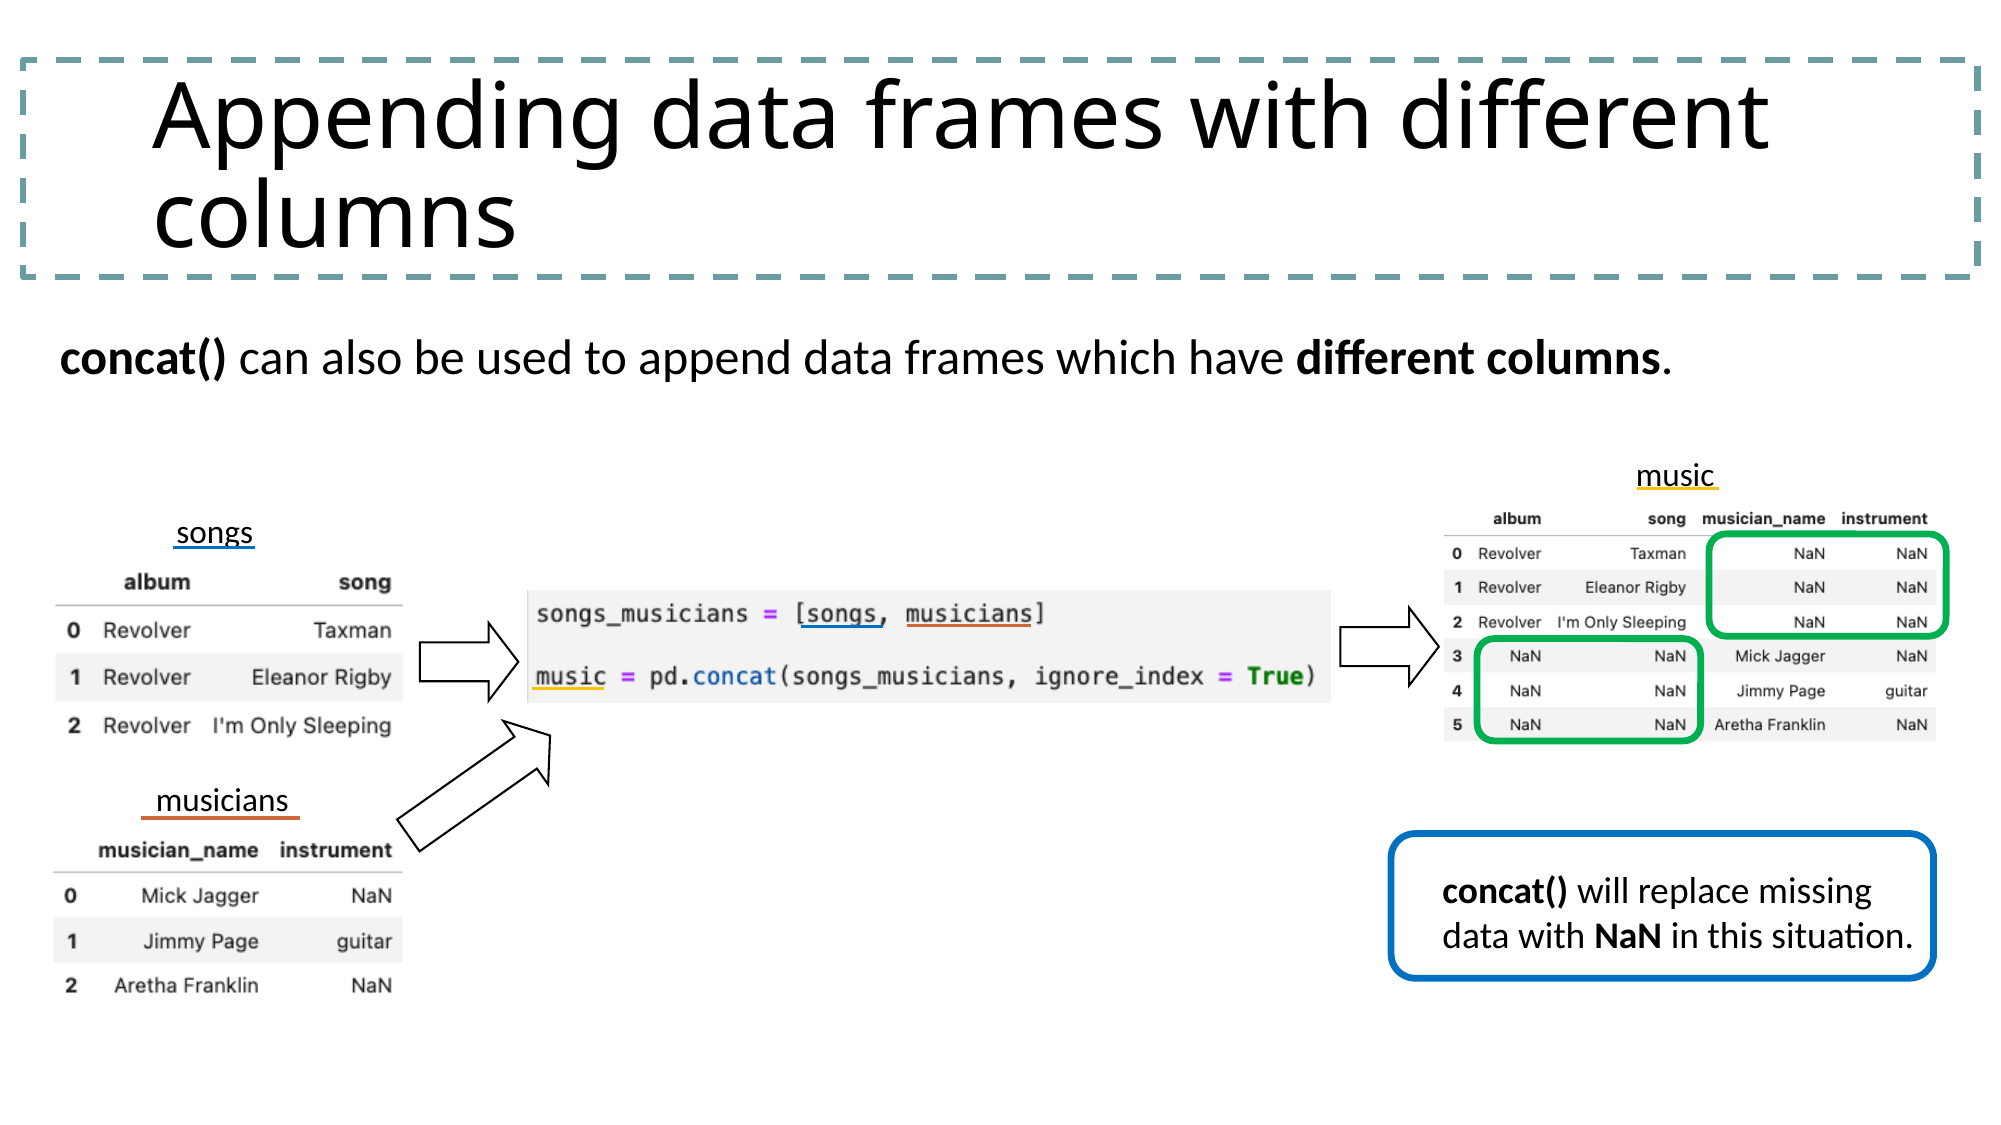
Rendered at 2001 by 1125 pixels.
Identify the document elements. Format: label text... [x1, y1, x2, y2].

title Appending data frames with different columns [137, 59, 1928, 278]
text_box songs [161, 502, 380, 558]
picture [527, 590, 1332, 703]
text_box concat() will replace missing data with NaN in this situation. [1427, 858, 1941, 1009]
text_box music [1621, 445, 1840, 498]
text_box concat() can also be used to append data frames which have different columns. [45, 316, 1972, 392]
picture [45, 829, 407, 1007]
picture [45, 558, 420, 753]
picture [1433, 498, 1946, 752]
text_box [1339, 604, 1433, 689]
text_box musicians [141, 770, 360, 825]
text_box [1390, 832, 1935, 980]
text_box [420, 619, 520, 704]
text_box [395, 718, 552, 853]
